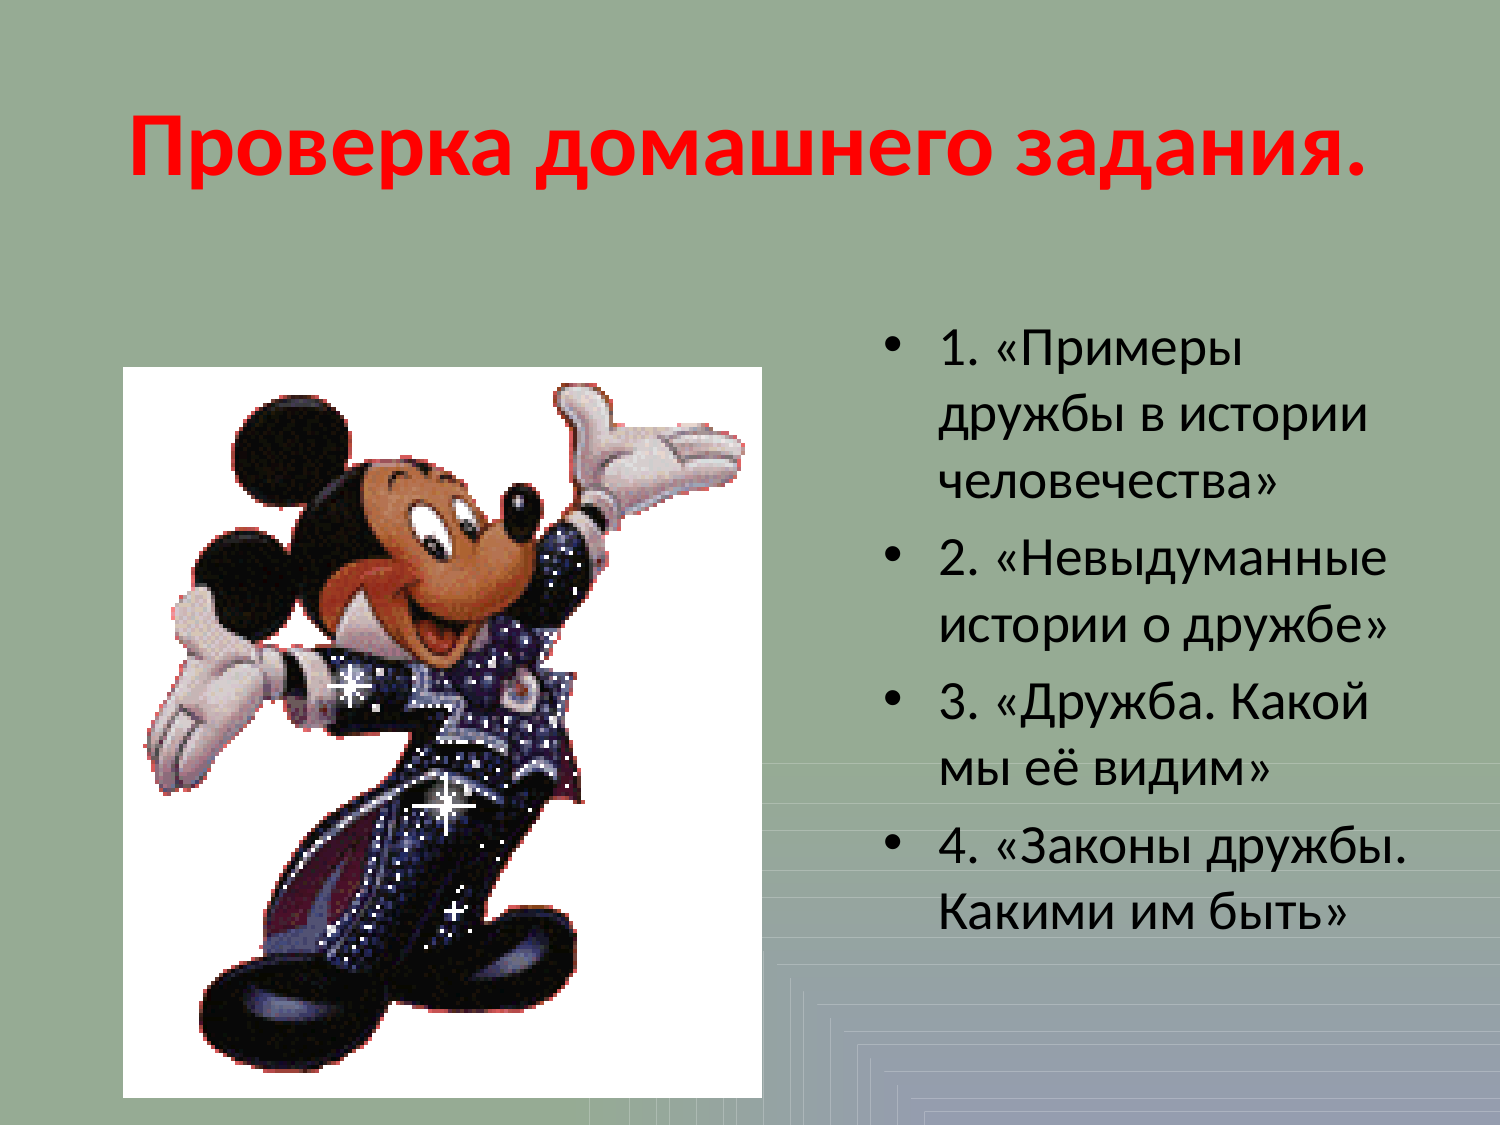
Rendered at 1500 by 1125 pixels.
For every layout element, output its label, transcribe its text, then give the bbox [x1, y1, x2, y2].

title Проверка домашнего задания. [75, 45, 1425, 233]
list 1. «Примеры дружбы в истории человечества» 2. «Невыдуманные истории о дружбе» 3. «Дружба. Какой мы её видим» 4. «Законы дружбы. Какими им быть» [868, 302, 1425, 1005]
picture [123, 367, 763, 1099]
